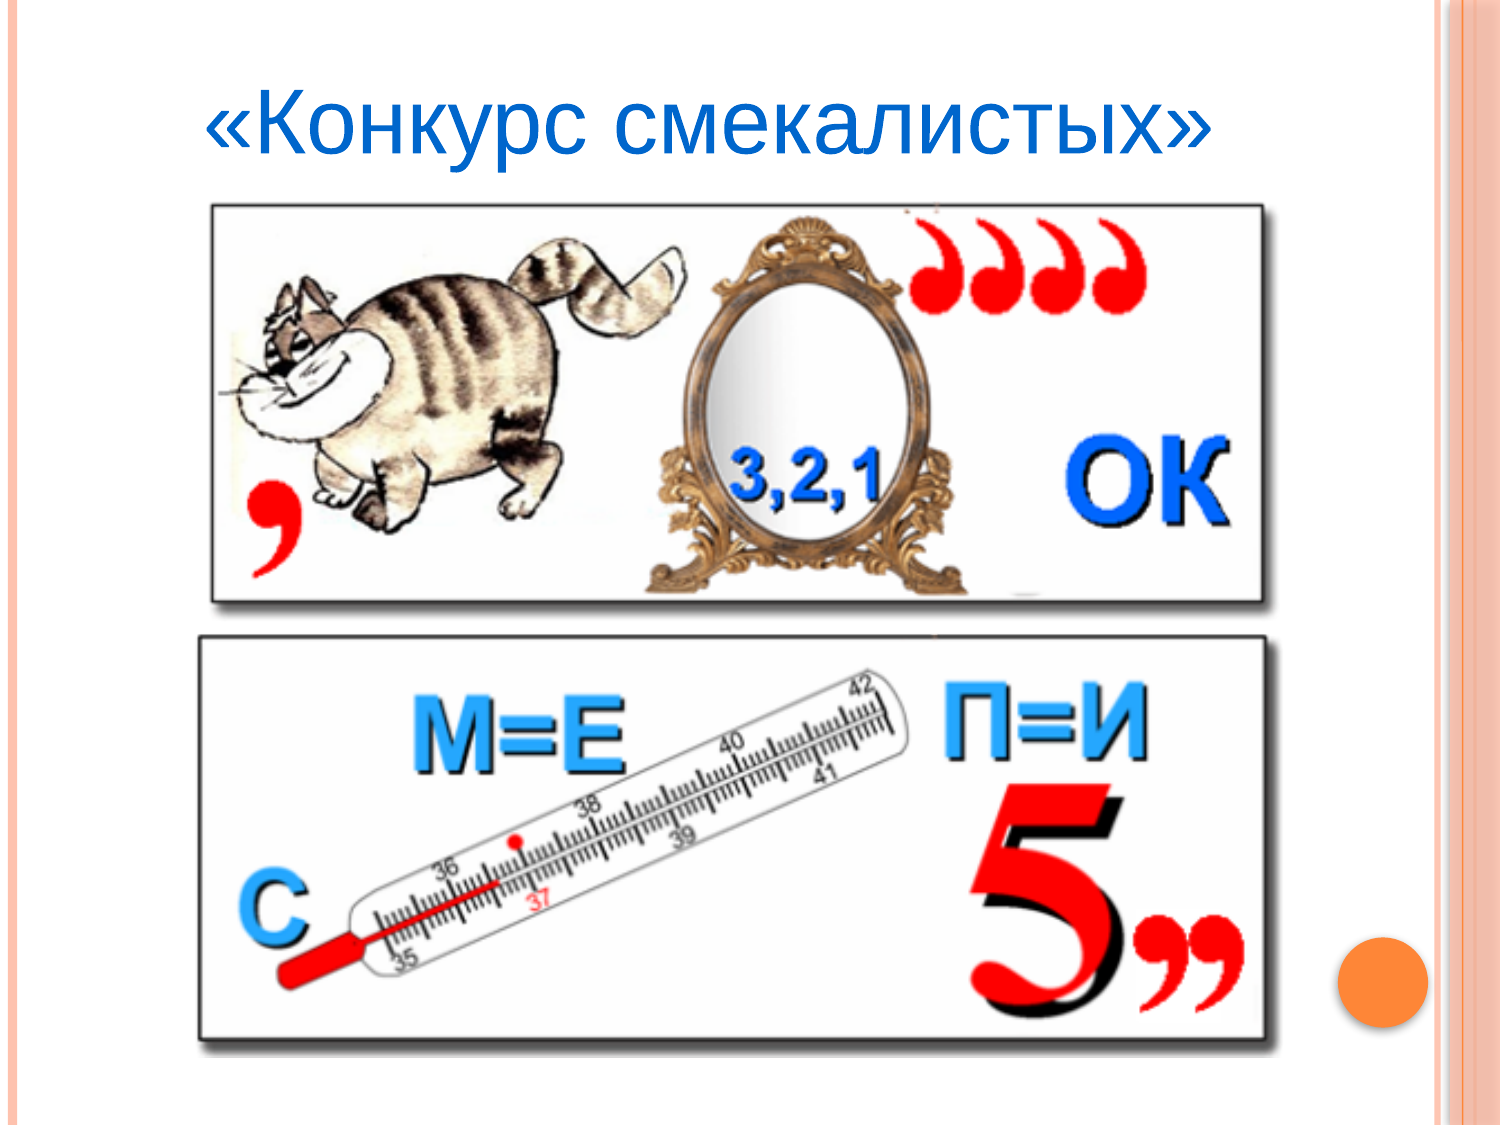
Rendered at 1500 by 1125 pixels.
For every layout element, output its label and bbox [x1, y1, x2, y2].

picture [194, 633, 1287, 1058]
picture [194, 196, 1300, 628]
